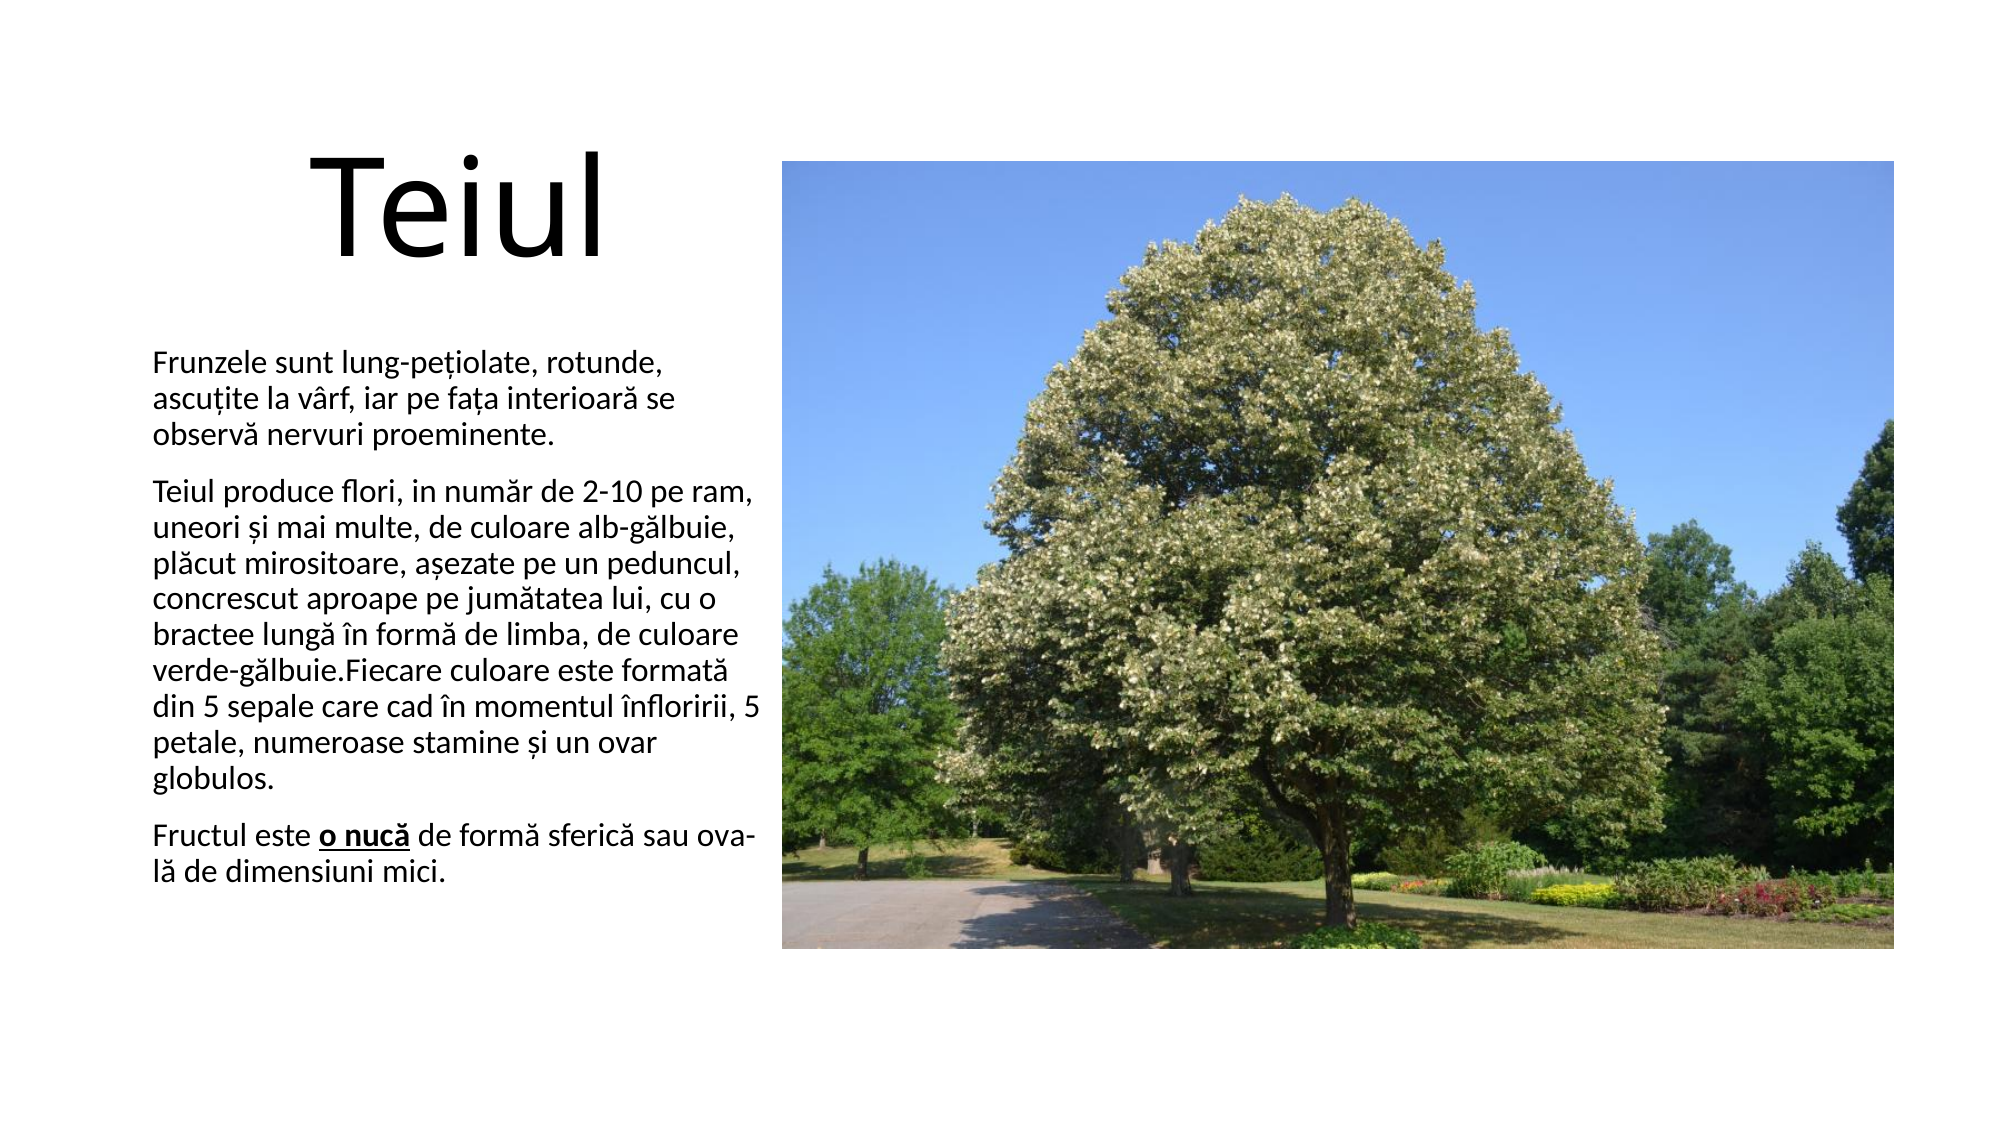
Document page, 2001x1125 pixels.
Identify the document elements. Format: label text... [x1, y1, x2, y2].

title Teiul [137, 30, 783, 294]
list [782, 161, 1894, 949]
list Frunzele sunt lung-pețiolate, rotunde, ascuțite la vârf, iar pe fața interioară se observă nervuri proeminente. Teiul produce flori, in număr de 2-10 pe ram, uneori și mai multe, de culoare alb-gălbuie, plăcut mirositoare, așezate pe un peduncul, concrescut aproape pe jumătatea lui, cu o bractee lungă în formă de limba, de culoare verde-gălbuie.Fiecare culoare este formată din 5 sepale care cad în momentul înfloririi, 5 petale, numeroase stamine și un ovar globulos. Fructul este o nucă de formă sferică sau ova-lă de dimensiuni mici. [137, 337, 783, 963]
